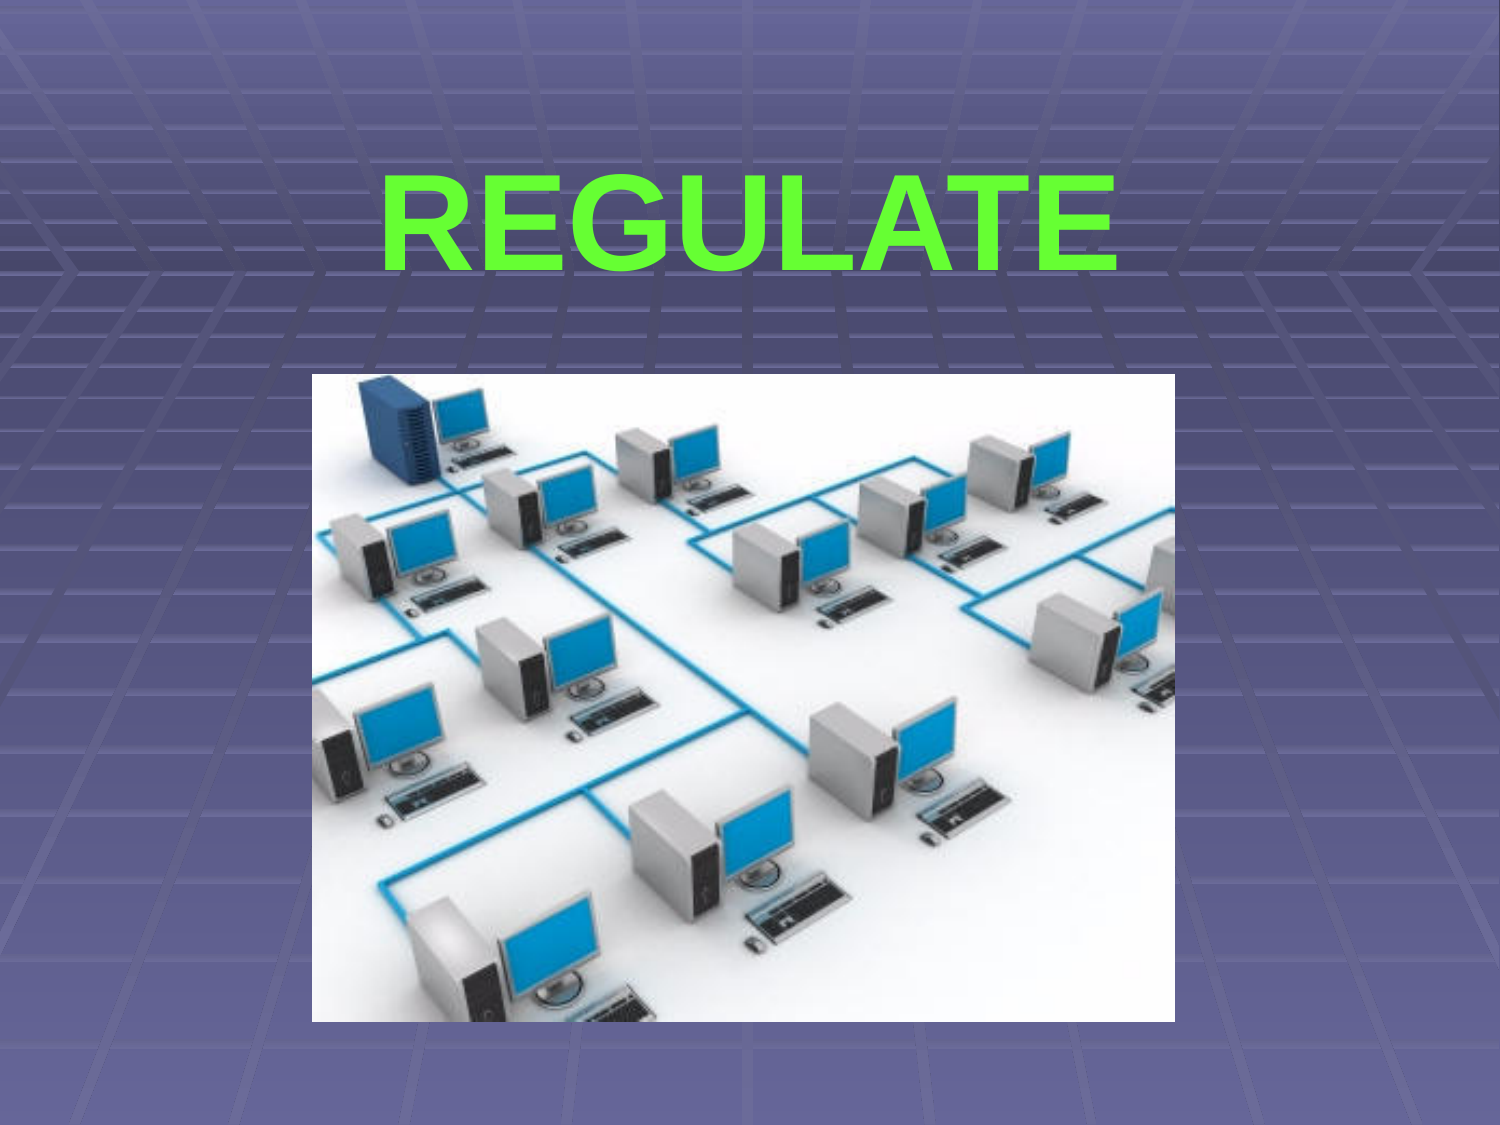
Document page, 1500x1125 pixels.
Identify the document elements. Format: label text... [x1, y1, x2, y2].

picture [312, 374, 1176, 1023]
title REGULATE [112, 124, 1388, 349]
